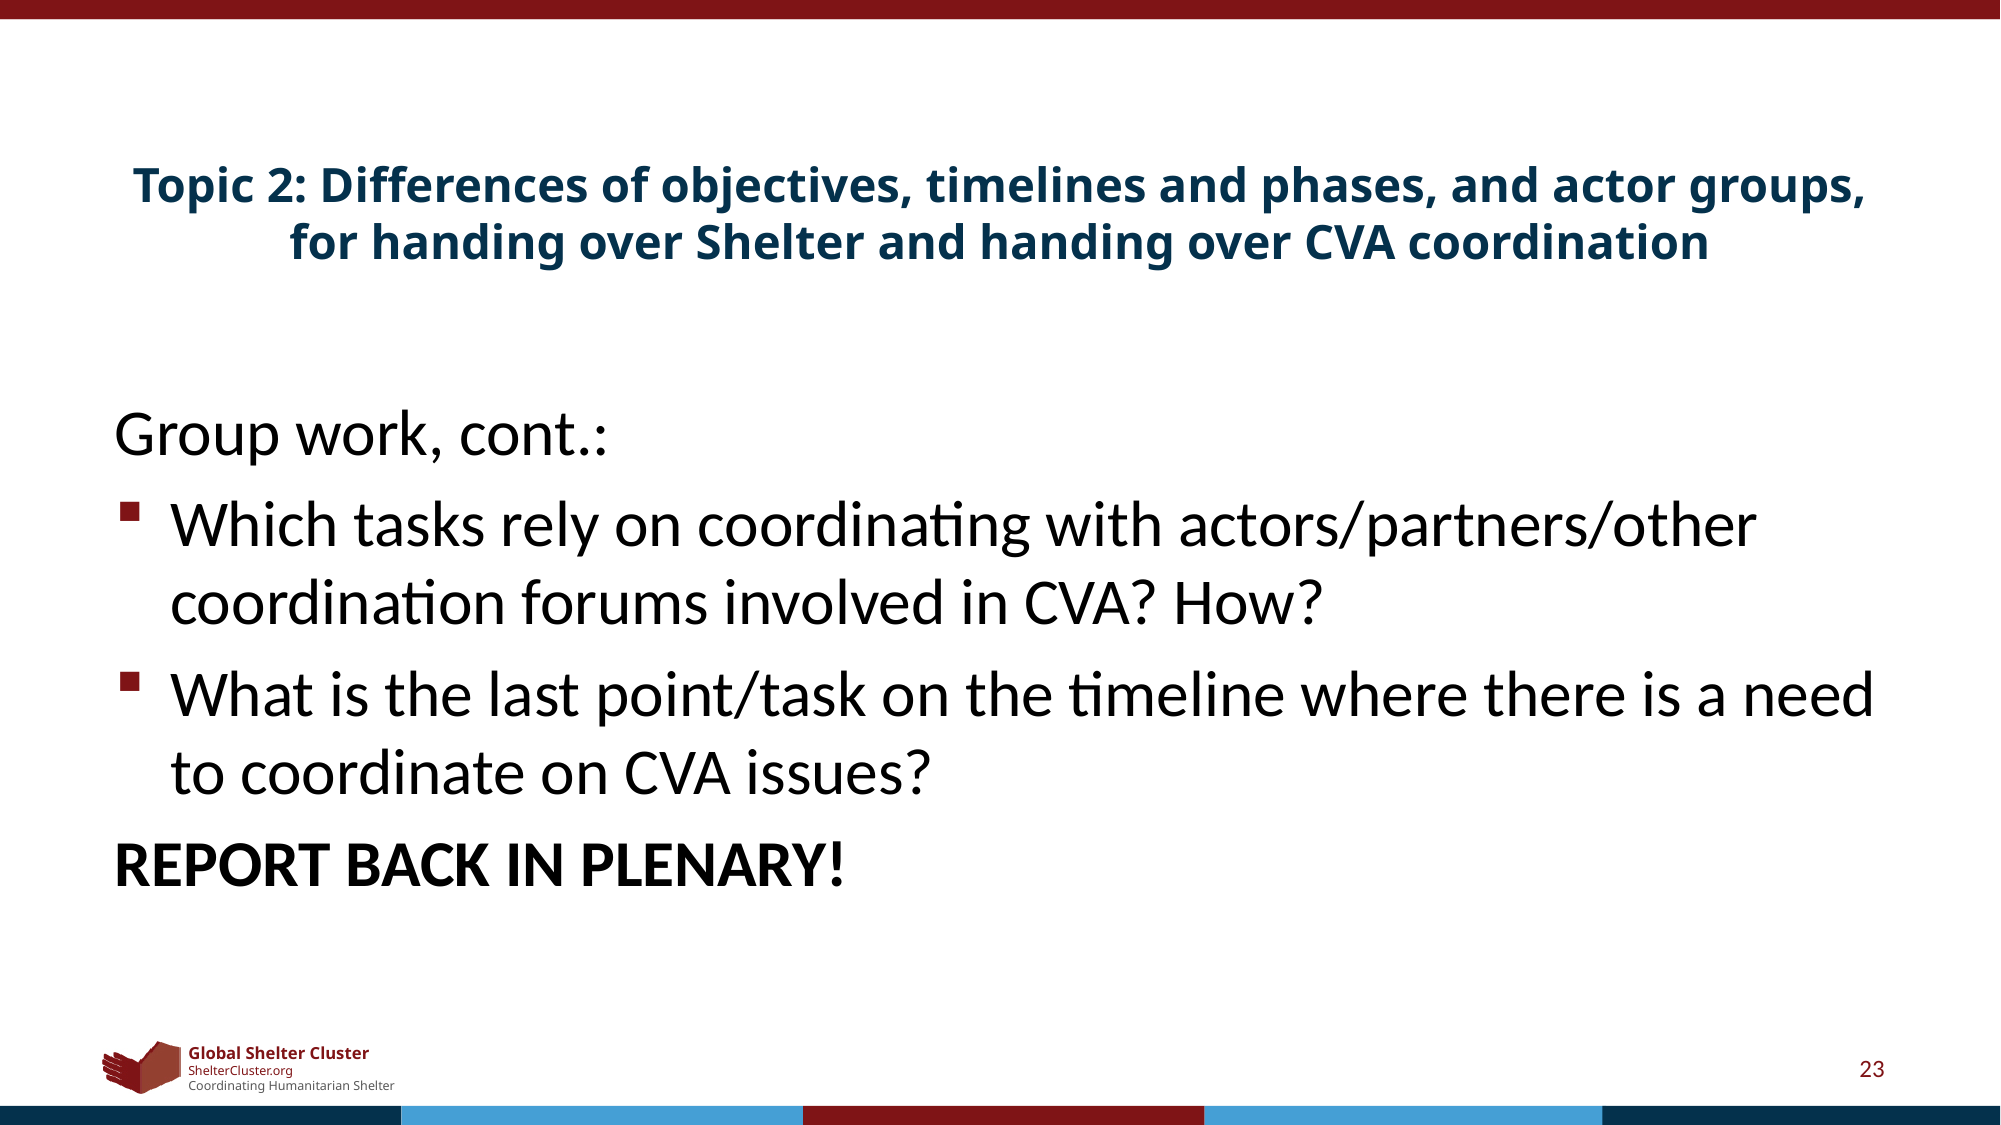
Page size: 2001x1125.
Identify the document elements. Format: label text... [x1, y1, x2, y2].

slide_number 23 [1433, 1037, 1900, 1098]
list Group work, cont.: Which tasks rely on coordinating with actors/partners/other coordination forums involved in CVA? How? What is the last point/task on the timeline where there is a need to coordinate on CVA issues? REPORT BACK IN PLENARY! [99, 382, 1900, 911]
title Topic 2: Differences of objectives, timelines and phases, and actor groups, for handing over Shelter and handing over CVA coordination [99, 146, 1900, 335]
picture [102, 1041, 181, 1094]
